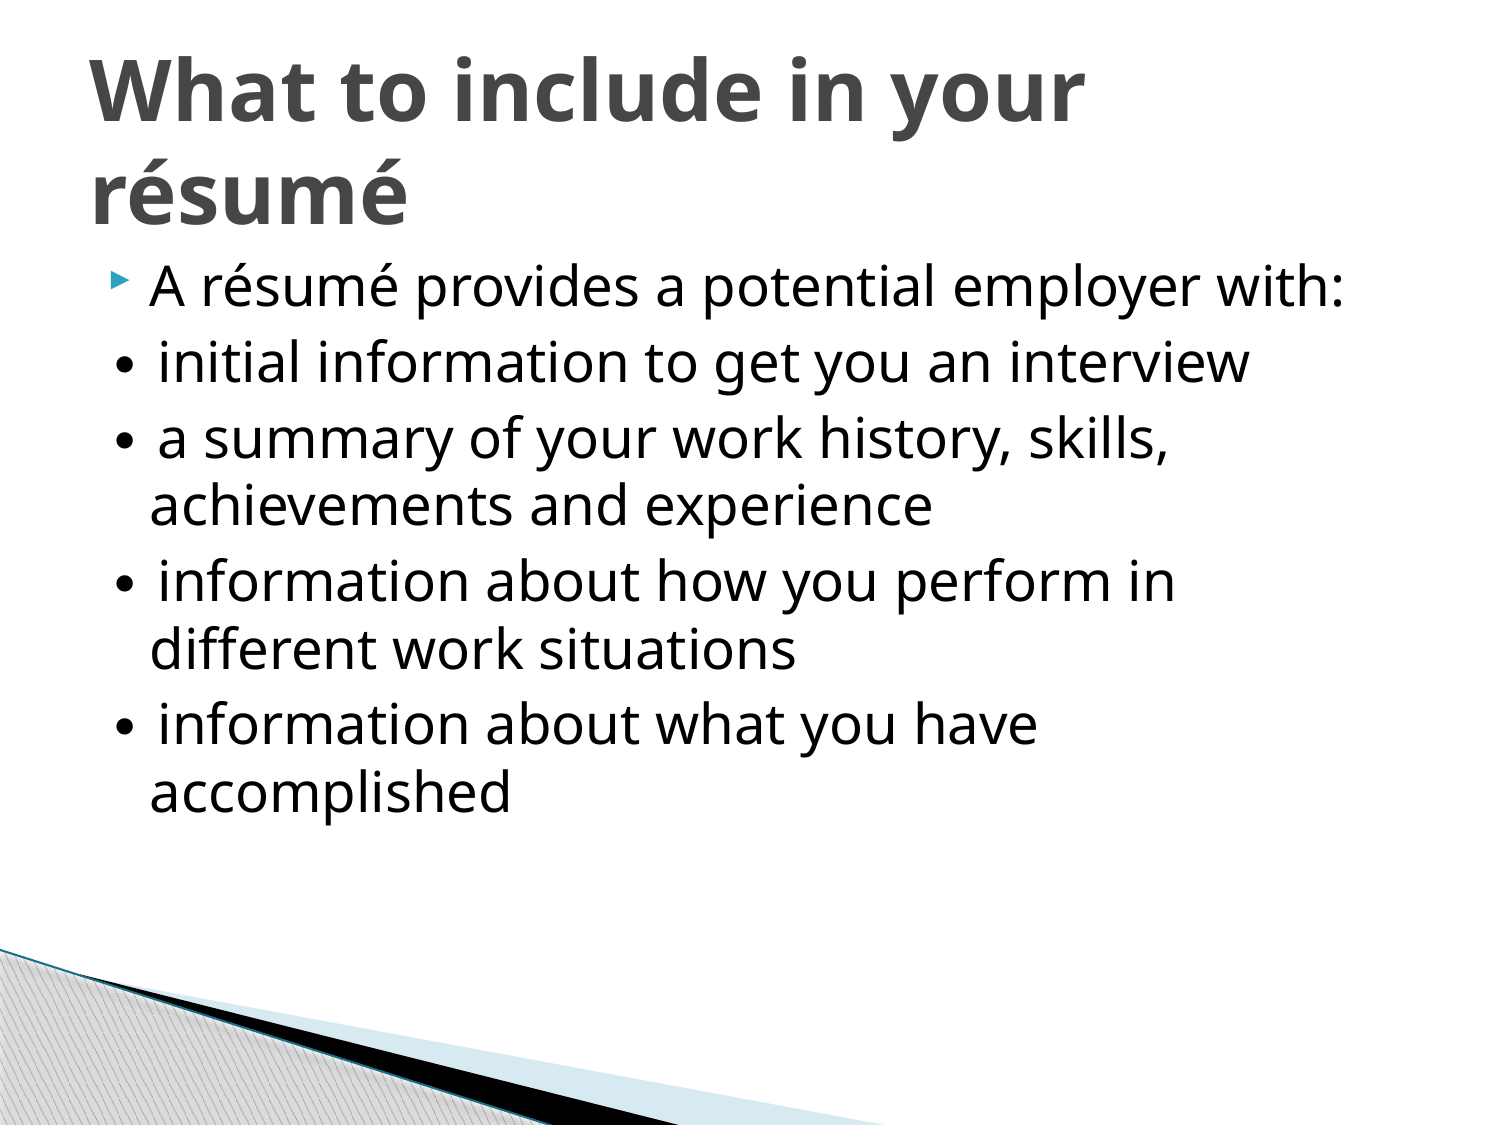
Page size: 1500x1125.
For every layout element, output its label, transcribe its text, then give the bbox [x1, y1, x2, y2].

title What to include in your résumé [75, 45, 1425, 233]
list A résumé provides a potential employer with: ∙ initial information to get you an interview ∙ a summary of your work history, skills, achievements and experience ∙ information about how you perform in different work situations ∙ information about what you have accomplished [75, 243, 1425, 986]
